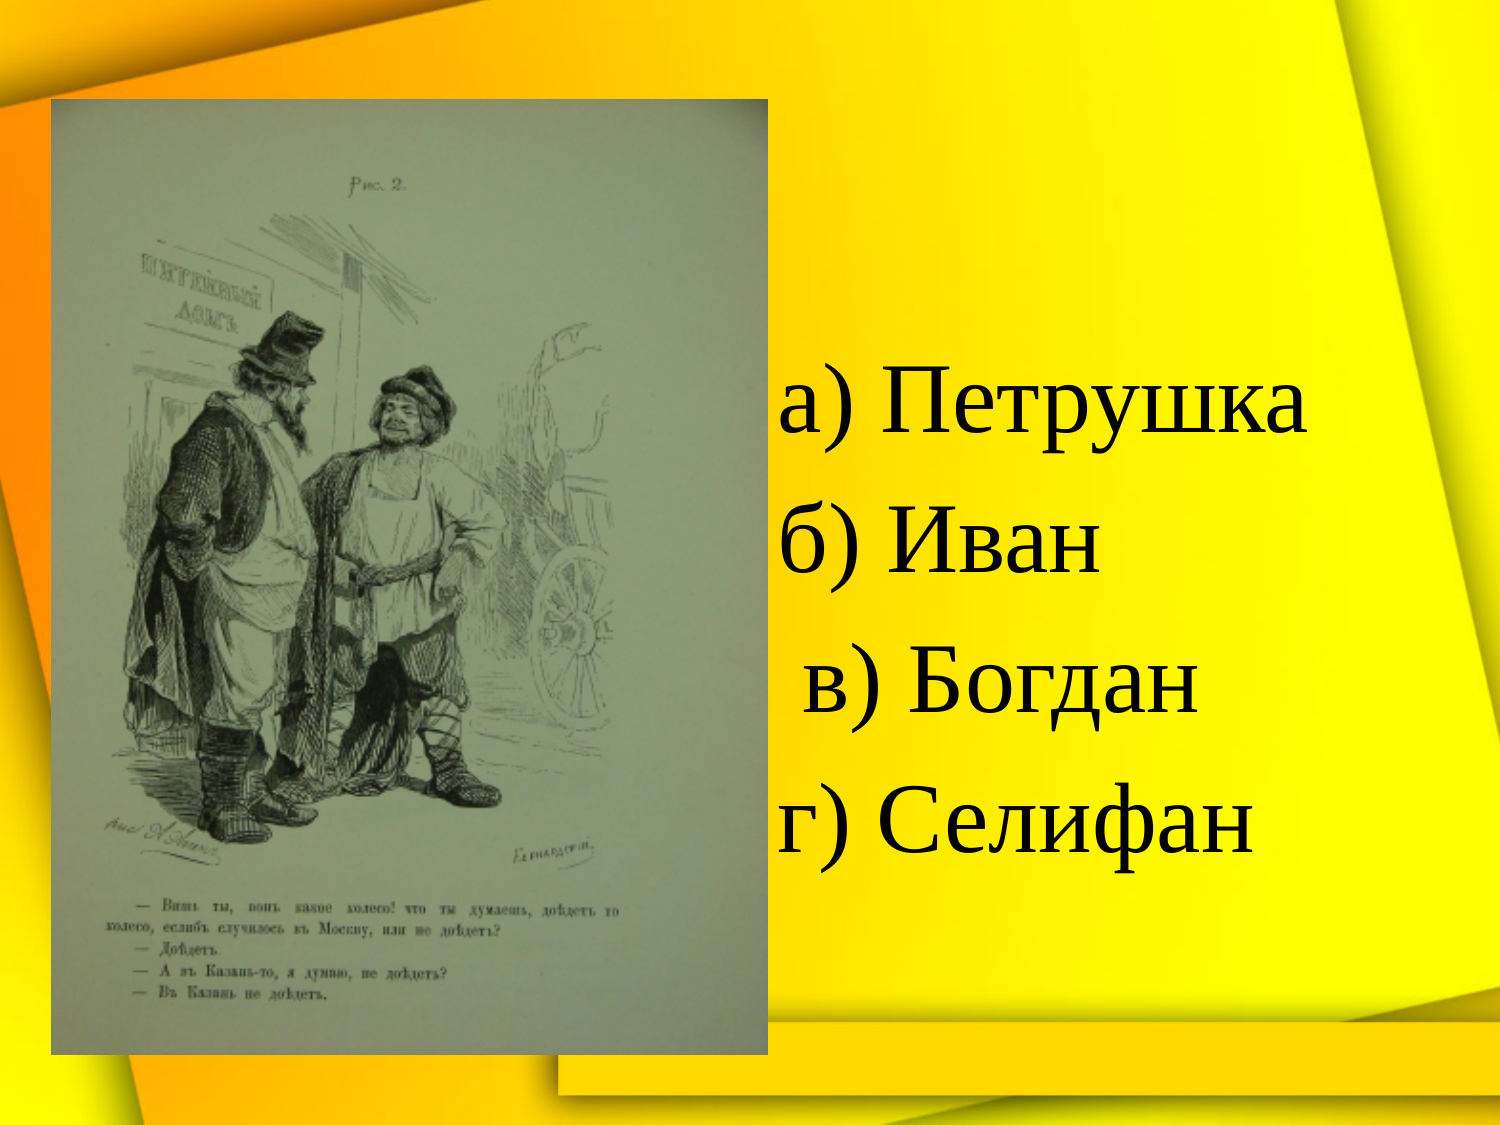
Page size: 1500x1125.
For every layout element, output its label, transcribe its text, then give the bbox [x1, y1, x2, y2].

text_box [50, 99, 768, 1055]
list а) Петрушка б) Иван в) Богдан г) Селифан [772, 324, 1388, 1001]
picture [0, 0, 1500, 1125]
